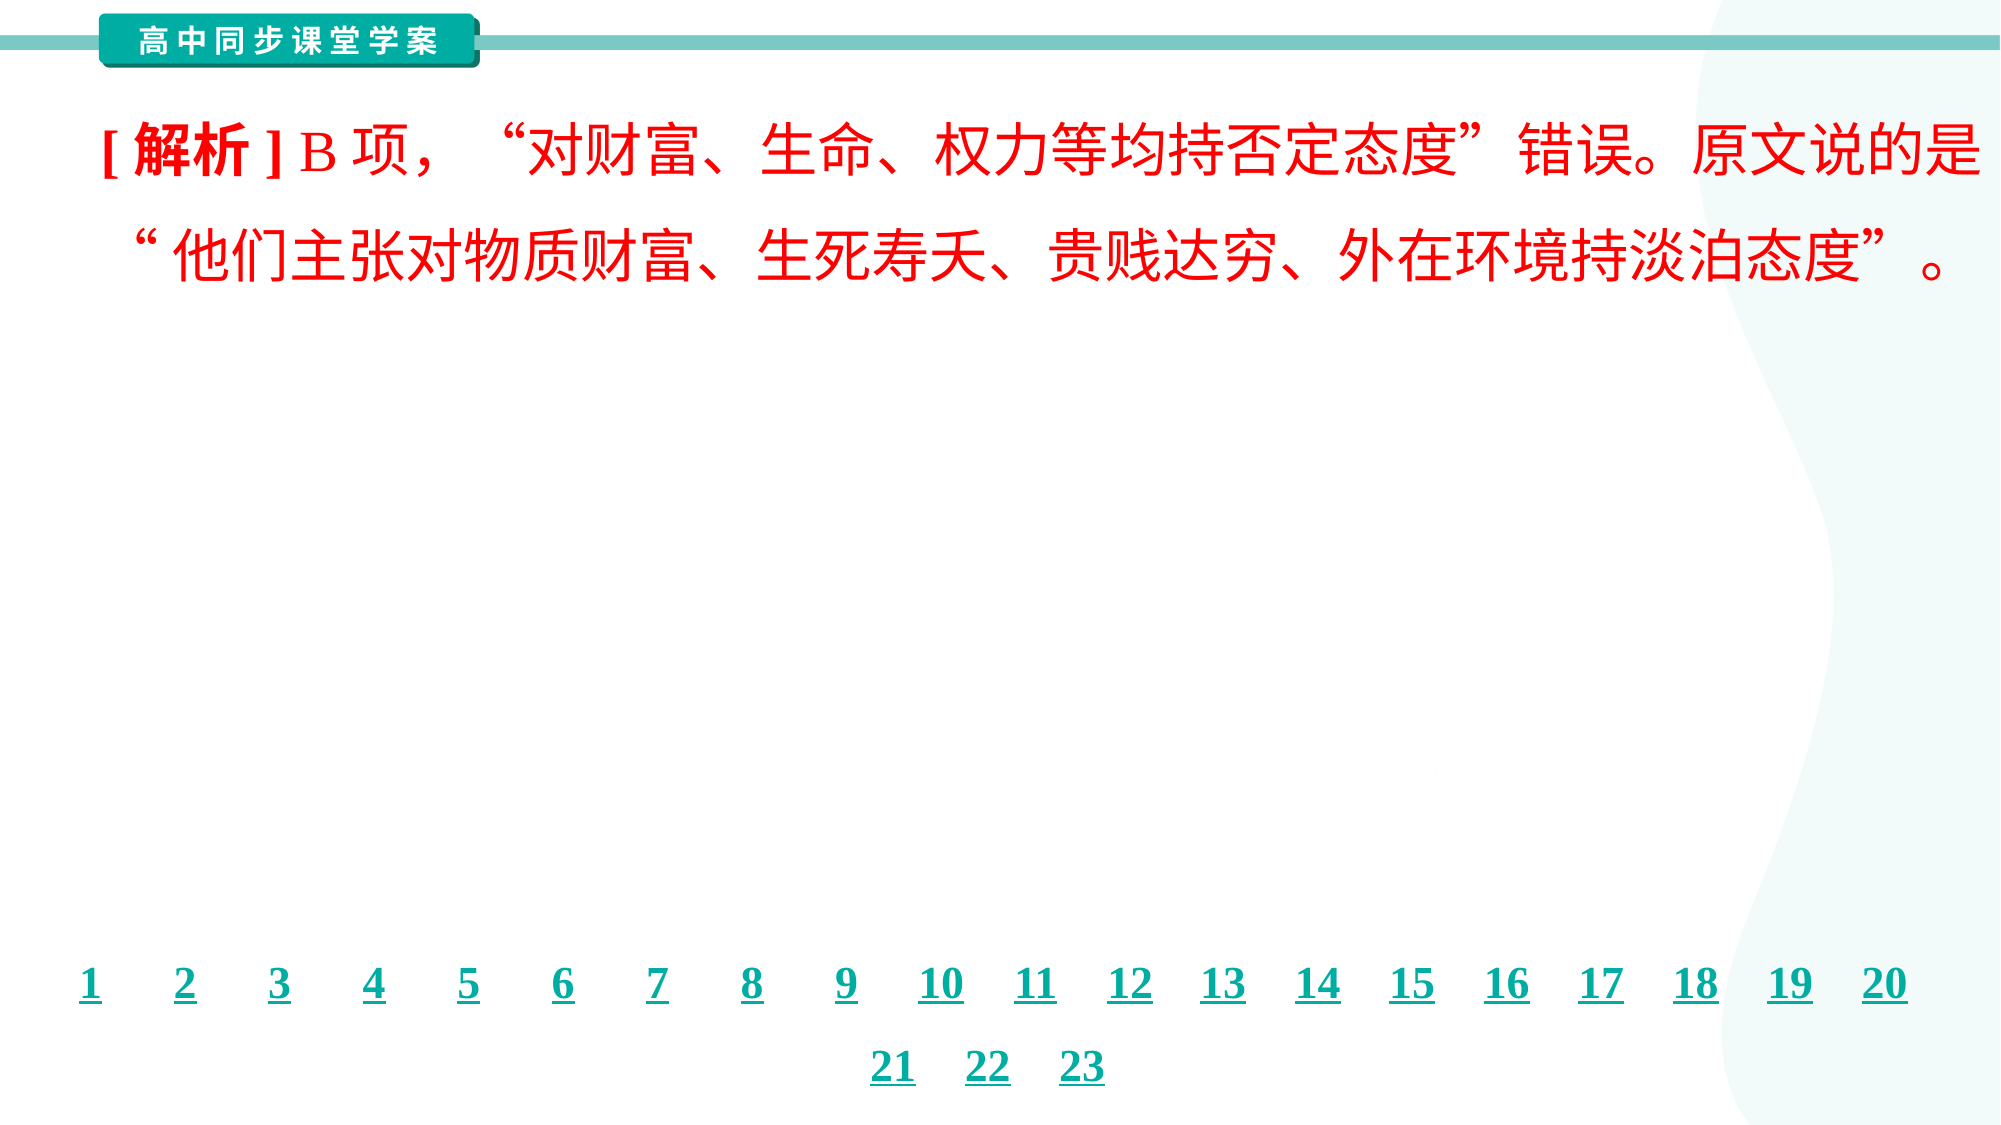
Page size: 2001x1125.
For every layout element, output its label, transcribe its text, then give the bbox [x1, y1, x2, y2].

text_box [解析] B项，“对财富、生命、权力等均持否定态度”错误。原文说的是 “他们主张对物质财富、生死寿夭、贵贱达穷、外在环境持淡泊态度”。 [100, 76, 1899, 290]
picture [0, 0, 2000, 1125]
